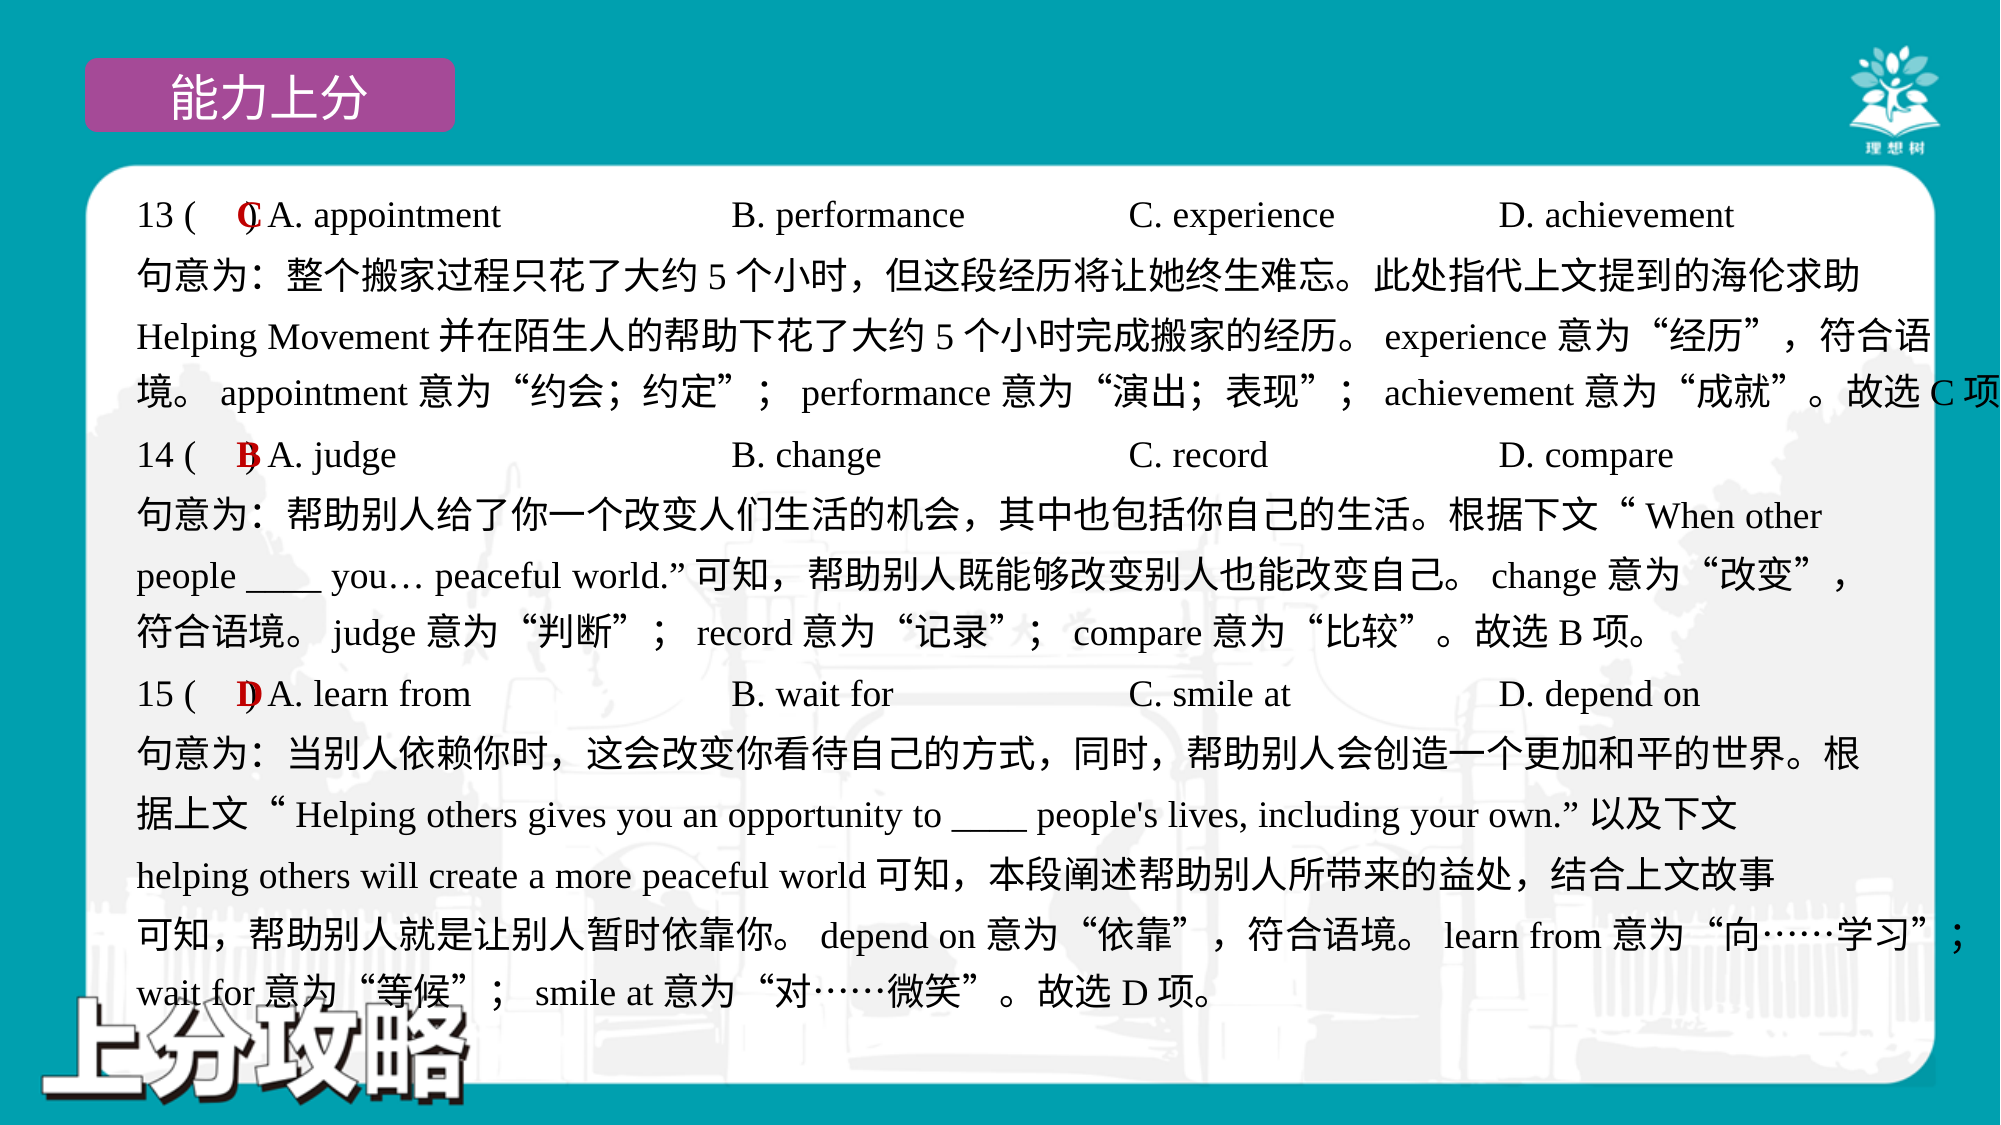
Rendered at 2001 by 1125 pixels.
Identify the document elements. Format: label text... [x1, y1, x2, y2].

text_box 句意为：帮助别人给了你一个改变人们生活的机会，其中也包括你自己的生活。根据下文“When other people ____ you… peaceful world.”可知，帮助别人既能够改变别人也能改变自己。change意为“改变”， 符合语境。judge意为“判断”；record意为“记录”；compare意为“比较”。故选B项。 [136, 475, 1865, 649]
text_box 13 ( ) A. appointment B. performance C. experience D. achievement [136, 176, 222, 230]
text_box 句意为：当别人依赖你时，这会改变你看待自己的方式，同时，帮助别人会创造一个更加和平的世界。根 据上文“Helping others gives you an opportunity to ____ people's lives, including your own.”以及下文 helping others will create a more peaceful world可知，本段阐述帮助别人所带来的益处，结合上文故事 可知，帮助别人就是让别人暂时依靠你。depend on意为“依靠”，符合语境。learn from意为“向……学习”； wait for意为“等候”；smile at意为“对……微笑”。故选D项。 [136, 714, 1865, 1008]
text_box C [222, 176, 278, 230]
text_box D [222, 655, 278, 709]
text_box 14 ( ) A. judge B. change C. record D. compare [276, 416, 1865, 470]
text_box 13 ( ) A. appointment B. performance C. experience D. achievement [278, 176, 1865, 230]
text_box 15 ( ) A. learn from B. wait for C. smile at D. depend on [278, 655, 1865, 709]
text_box 15 ( ) A. learn from B. wait for C. smile at D. depend on [136, 655, 222, 709]
text_box B [222, 416, 276, 470]
picture [0, 0, 2000, 1125]
text_box 句意为：整个搬家过程只花了大约5个小时，但这段经历将让她终生难忘。此处指代上文提到的海伦求助 Helping Movement并在陌生人的帮助下花了大约5个小时完成搬家的经历。experience意为“经历”，符合语 境。appointment意为“约会；约定”；performance意为“演出；表现”；achievement意为“成就”。故选C项。 [136, 236, 1865, 409]
text_box 14 ( ) A. judge B. change C. record D. compare [136, 416, 222, 470]
